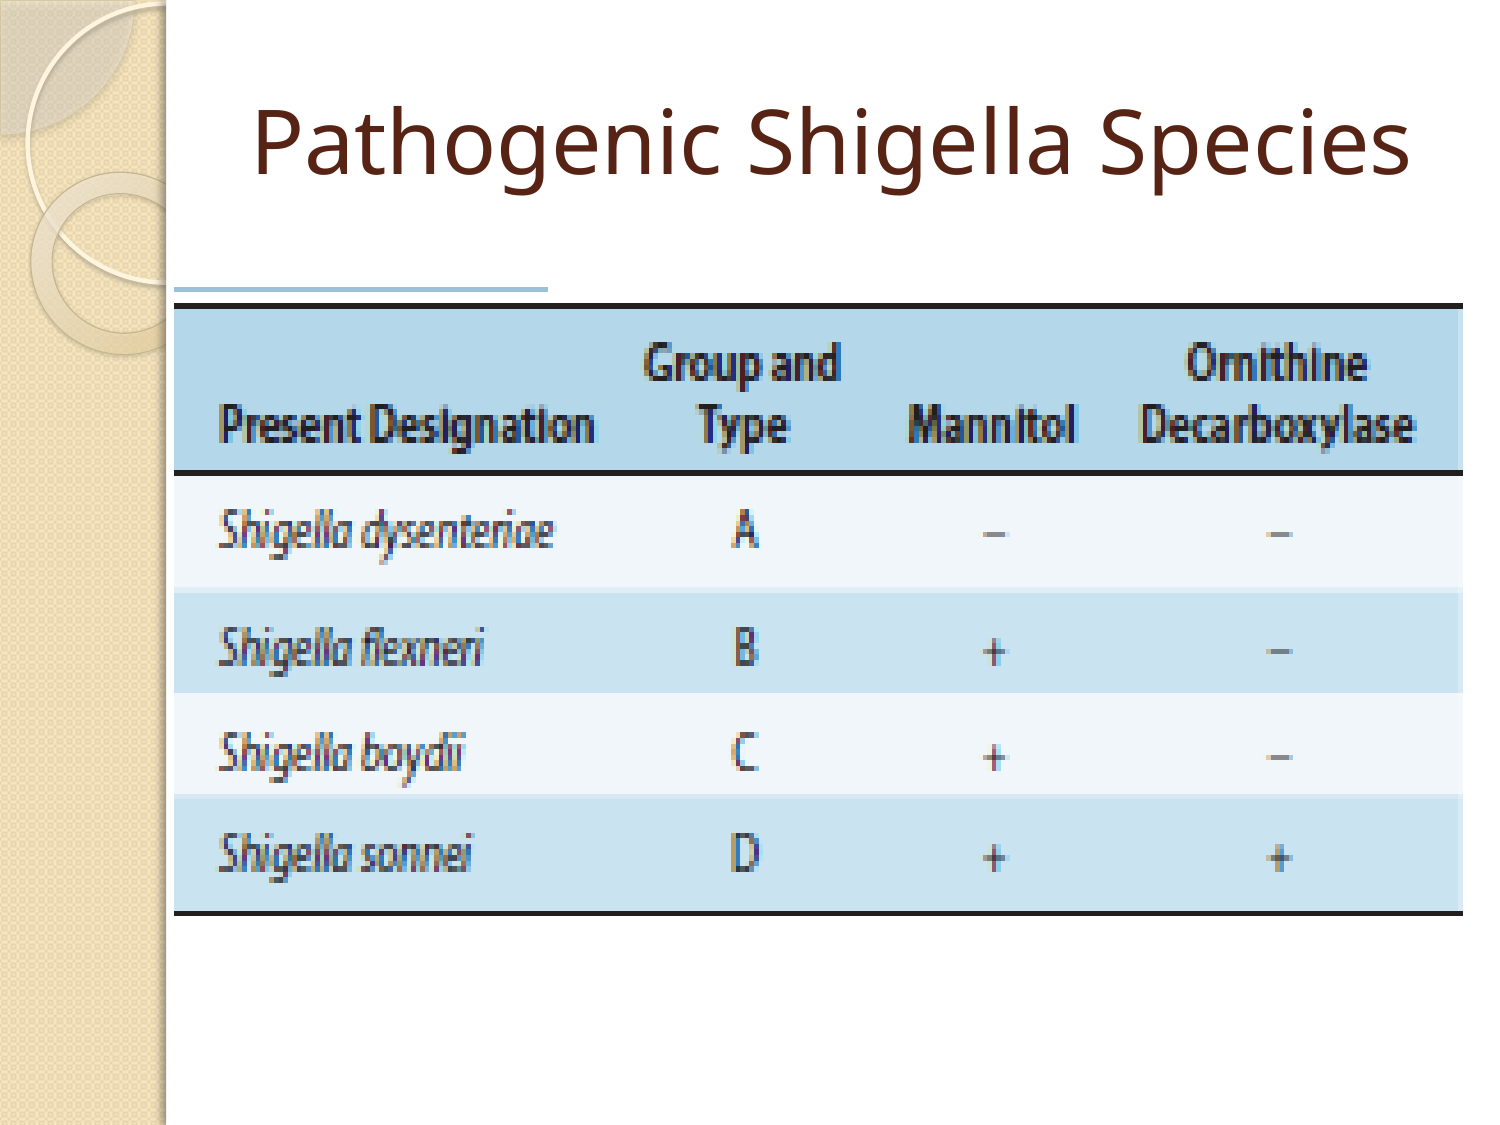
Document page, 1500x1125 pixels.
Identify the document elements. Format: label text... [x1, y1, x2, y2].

title Pathogenic Shigella Species [235, 45, 1466, 233]
picture [174, 287, 1463, 928]
